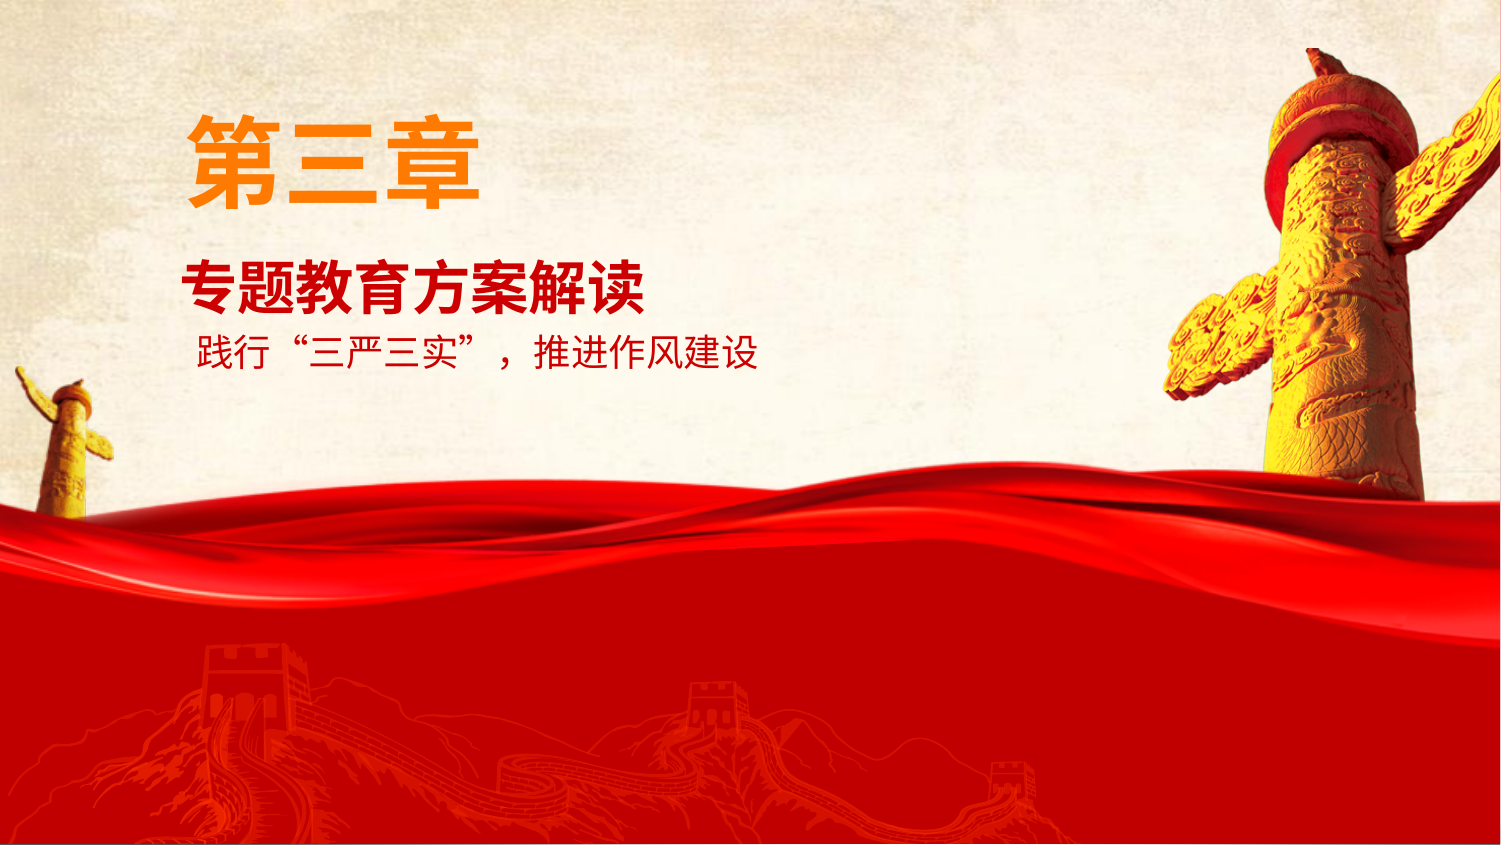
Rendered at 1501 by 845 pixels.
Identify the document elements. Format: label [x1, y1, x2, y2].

picture [0, 0, 1501, 365]
text_box [0, 365, 1501, 844]
